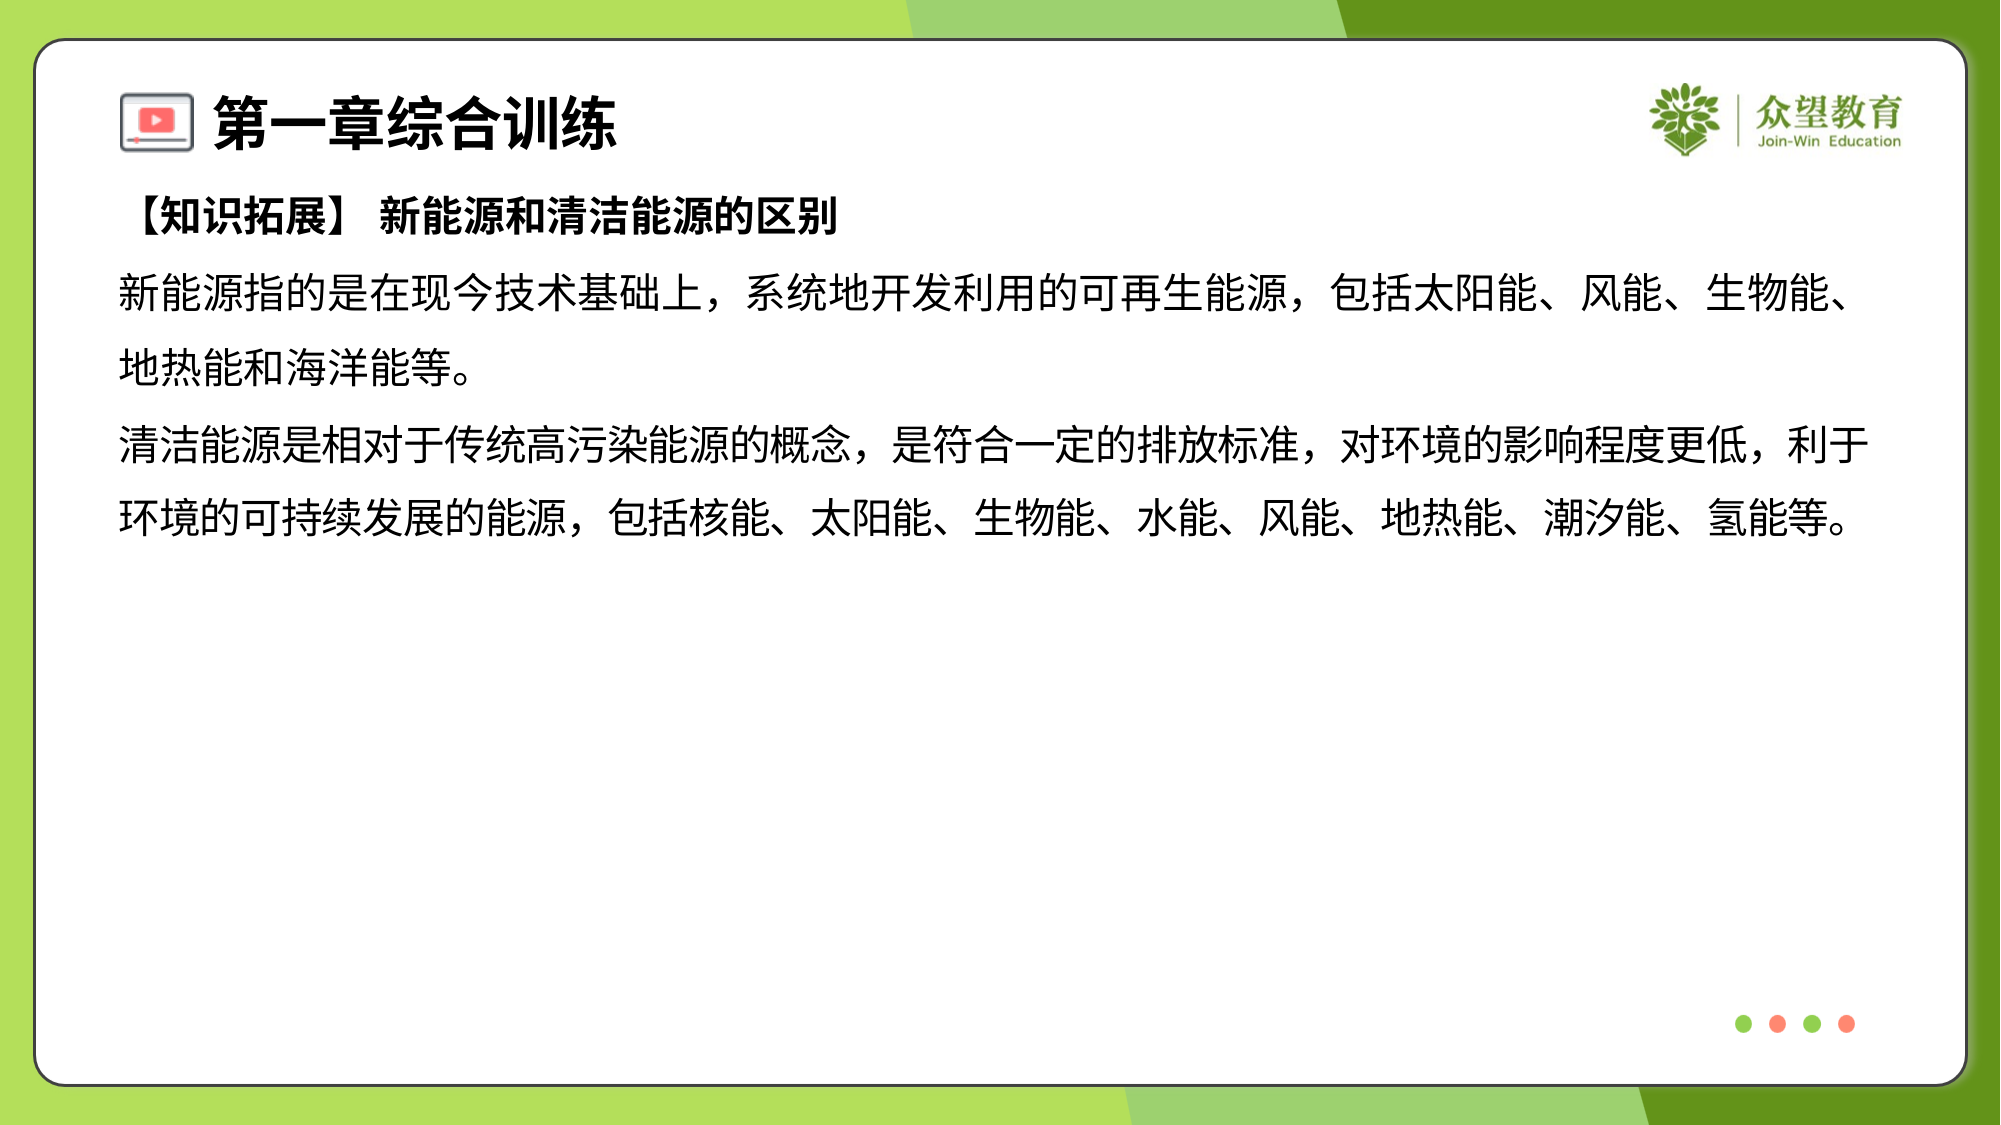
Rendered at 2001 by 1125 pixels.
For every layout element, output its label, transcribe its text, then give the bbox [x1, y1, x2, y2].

picture [0, 0, 2000, 1125]
text_box 【知识拓展】 新能源和清洁能源的区别 新能源指的是在现今技术基础上，系统地开发利用的可再生能源，包括太阳能、风能、生物能、 地热能和海洋能等。 清洁能源是相对于传统高污染能源的概念，是符合一定的排放标准，对环境的影响程度更低，利于 环境的可持续发展的能源，包括核能、太阳能、生物能、水能、风能、地热能、潮汐能、氢能等。 [118, 164, 1883, 535]
